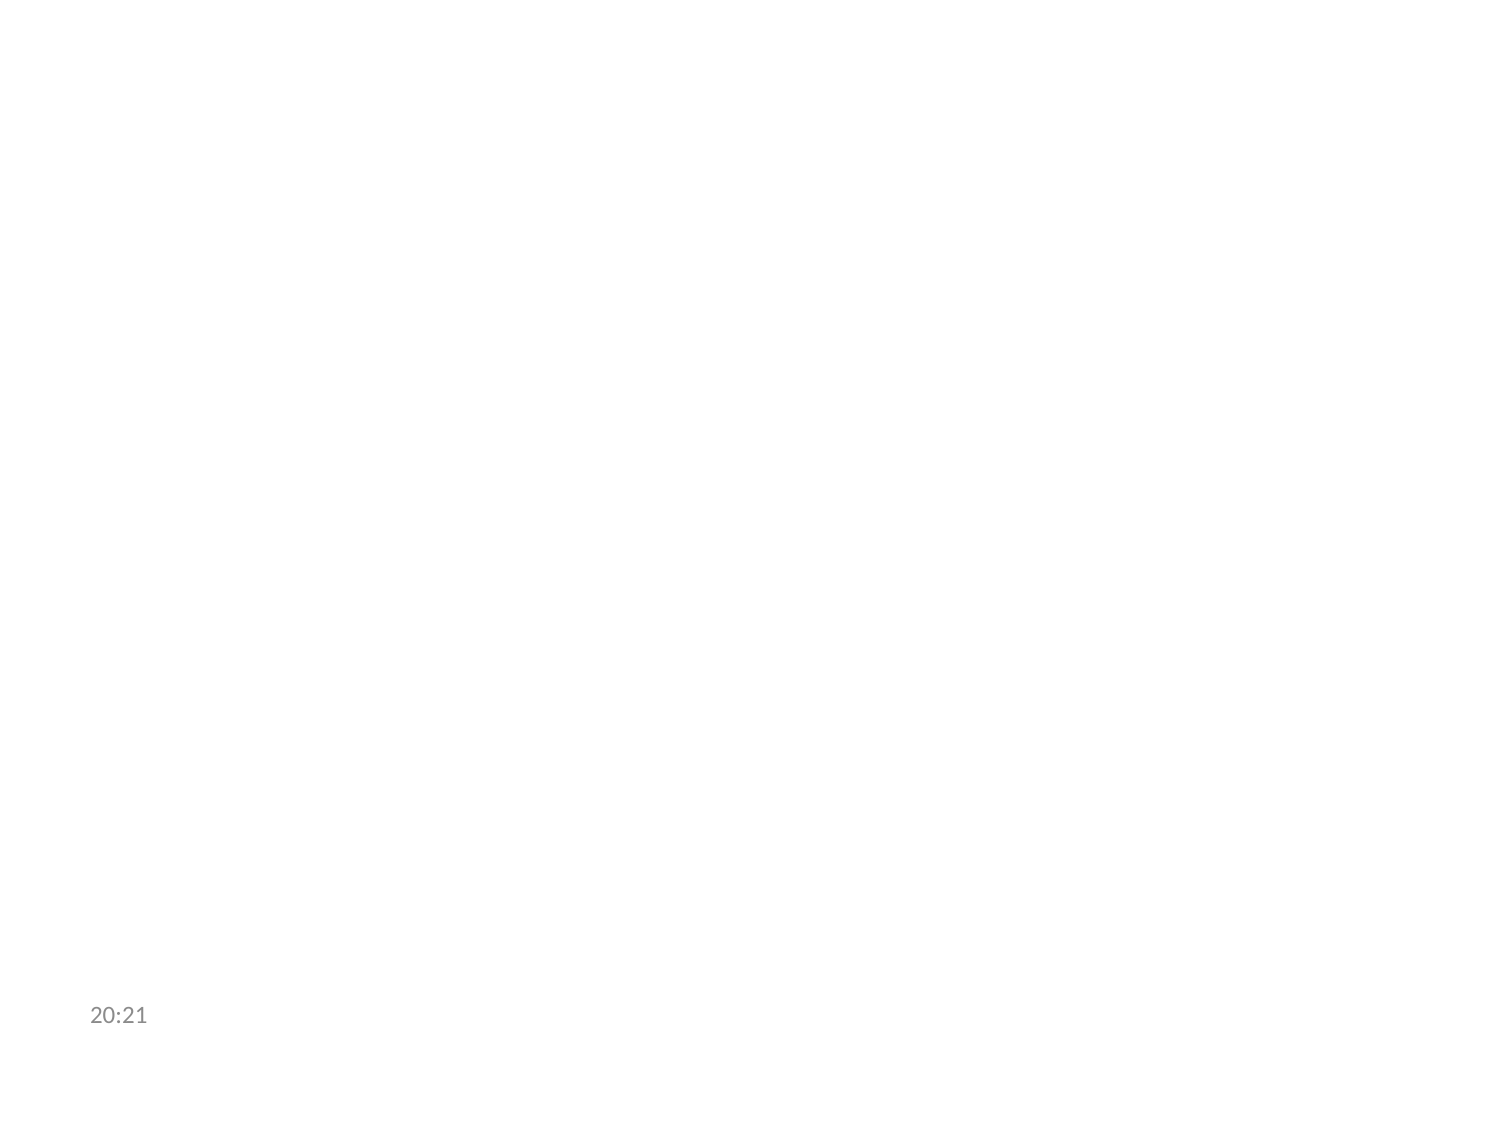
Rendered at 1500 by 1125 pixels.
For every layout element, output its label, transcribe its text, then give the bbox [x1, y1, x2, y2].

text_box 15:35 [75, 983, 425, 1044]
